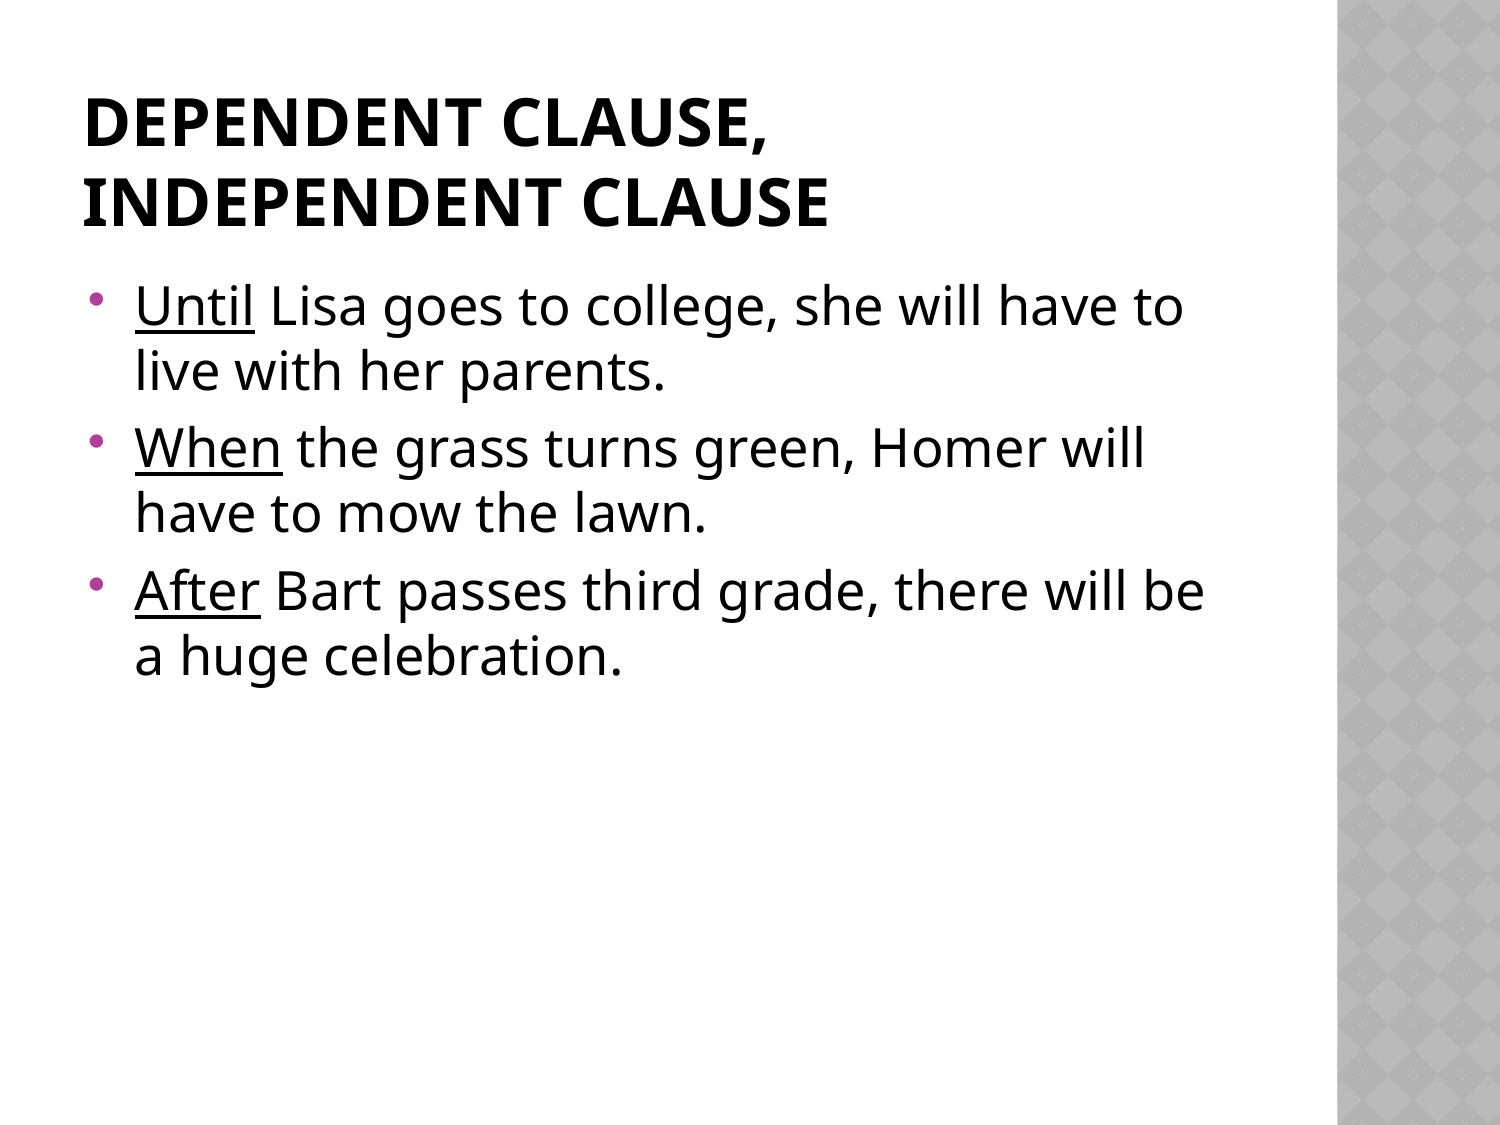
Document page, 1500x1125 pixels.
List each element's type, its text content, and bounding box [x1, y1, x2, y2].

list Until Lisa goes to college, she will have to live with her parents. When the grass turns green, Homer will have to mow the lawn. After Bart passes third grade, there will be a huge celebration. [75, 264, 1263, 1059]
title DEPENDENT CLAUSE, INDEPENDENT CLAUSE [75, 52, 1263, 240]
